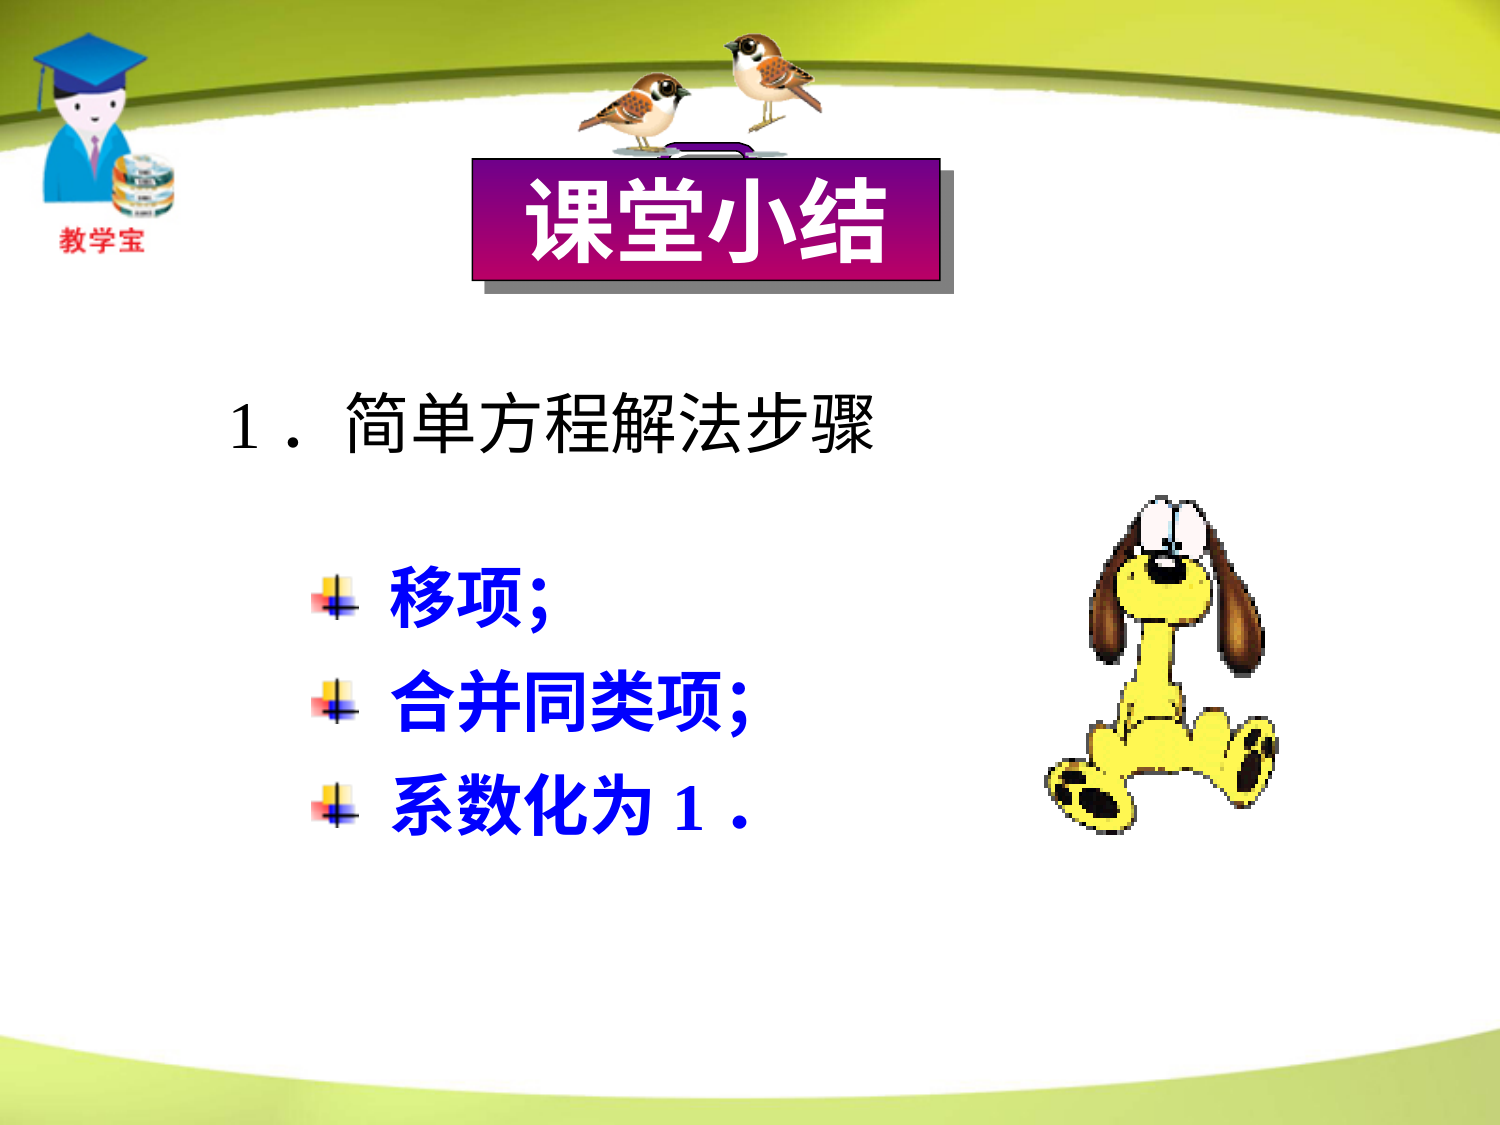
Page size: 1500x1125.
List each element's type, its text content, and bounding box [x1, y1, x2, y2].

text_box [472, 0, 941, 281]
picture [0, 0, 1500, 1125]
text_box 移项； 合并同类项； 系数化为1． [257, 524, 1007, 852]
text_box 1．简单方程解法步骤 [200, 374, 1358, 470]
